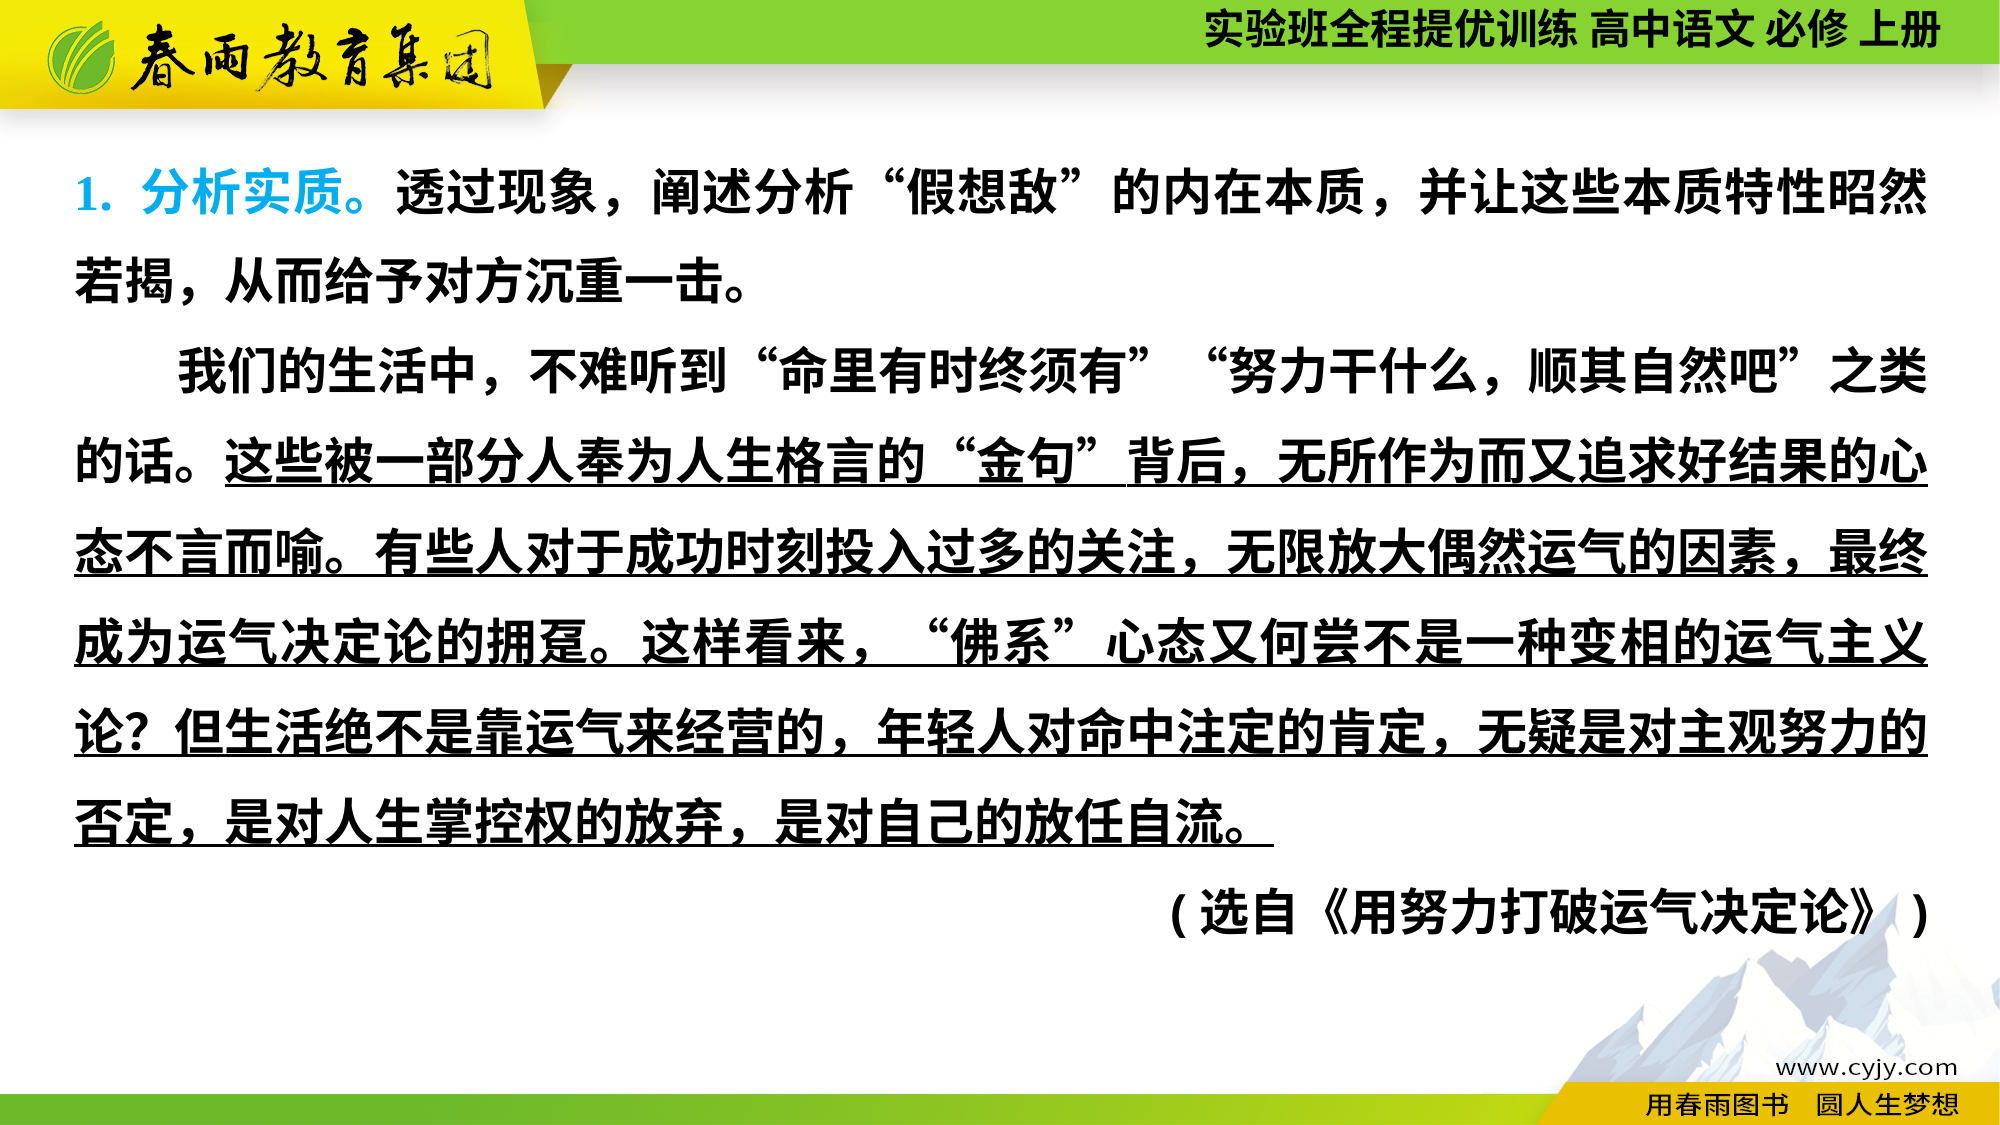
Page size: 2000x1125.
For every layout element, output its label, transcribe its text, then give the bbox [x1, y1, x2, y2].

picture [0, 0, 2000, 1125]
list 1. 分析实质。透过现象，阐述分析“假想敌”的内在本质，并让这些本质特性昭然若揭，从而给予对方沉重一击。 我们的生活中，不难听到“命里有时终须有”“努力干什么，顺其自然吧”之类的话。这些被一部分人奉为人生格言的“金句”背后，无所作为而又追求好结果的心态不言而喻。有些人对于成功时刻投入过多的关注，无限放大偶然运气的因素，最终成为运气决定论的拥趸。这样看来，“佛系”心态又何尝不是一种变相的运气主义论？但生活绝不是靠运气来经营的，年轻人对命中注定的肯定，无疑是对主观努力的否定，是对人生掌控权的放弃，是对自己的放任自流。 (选自《用努力打破运气决定论》) [59, 122, 1944, 956]
